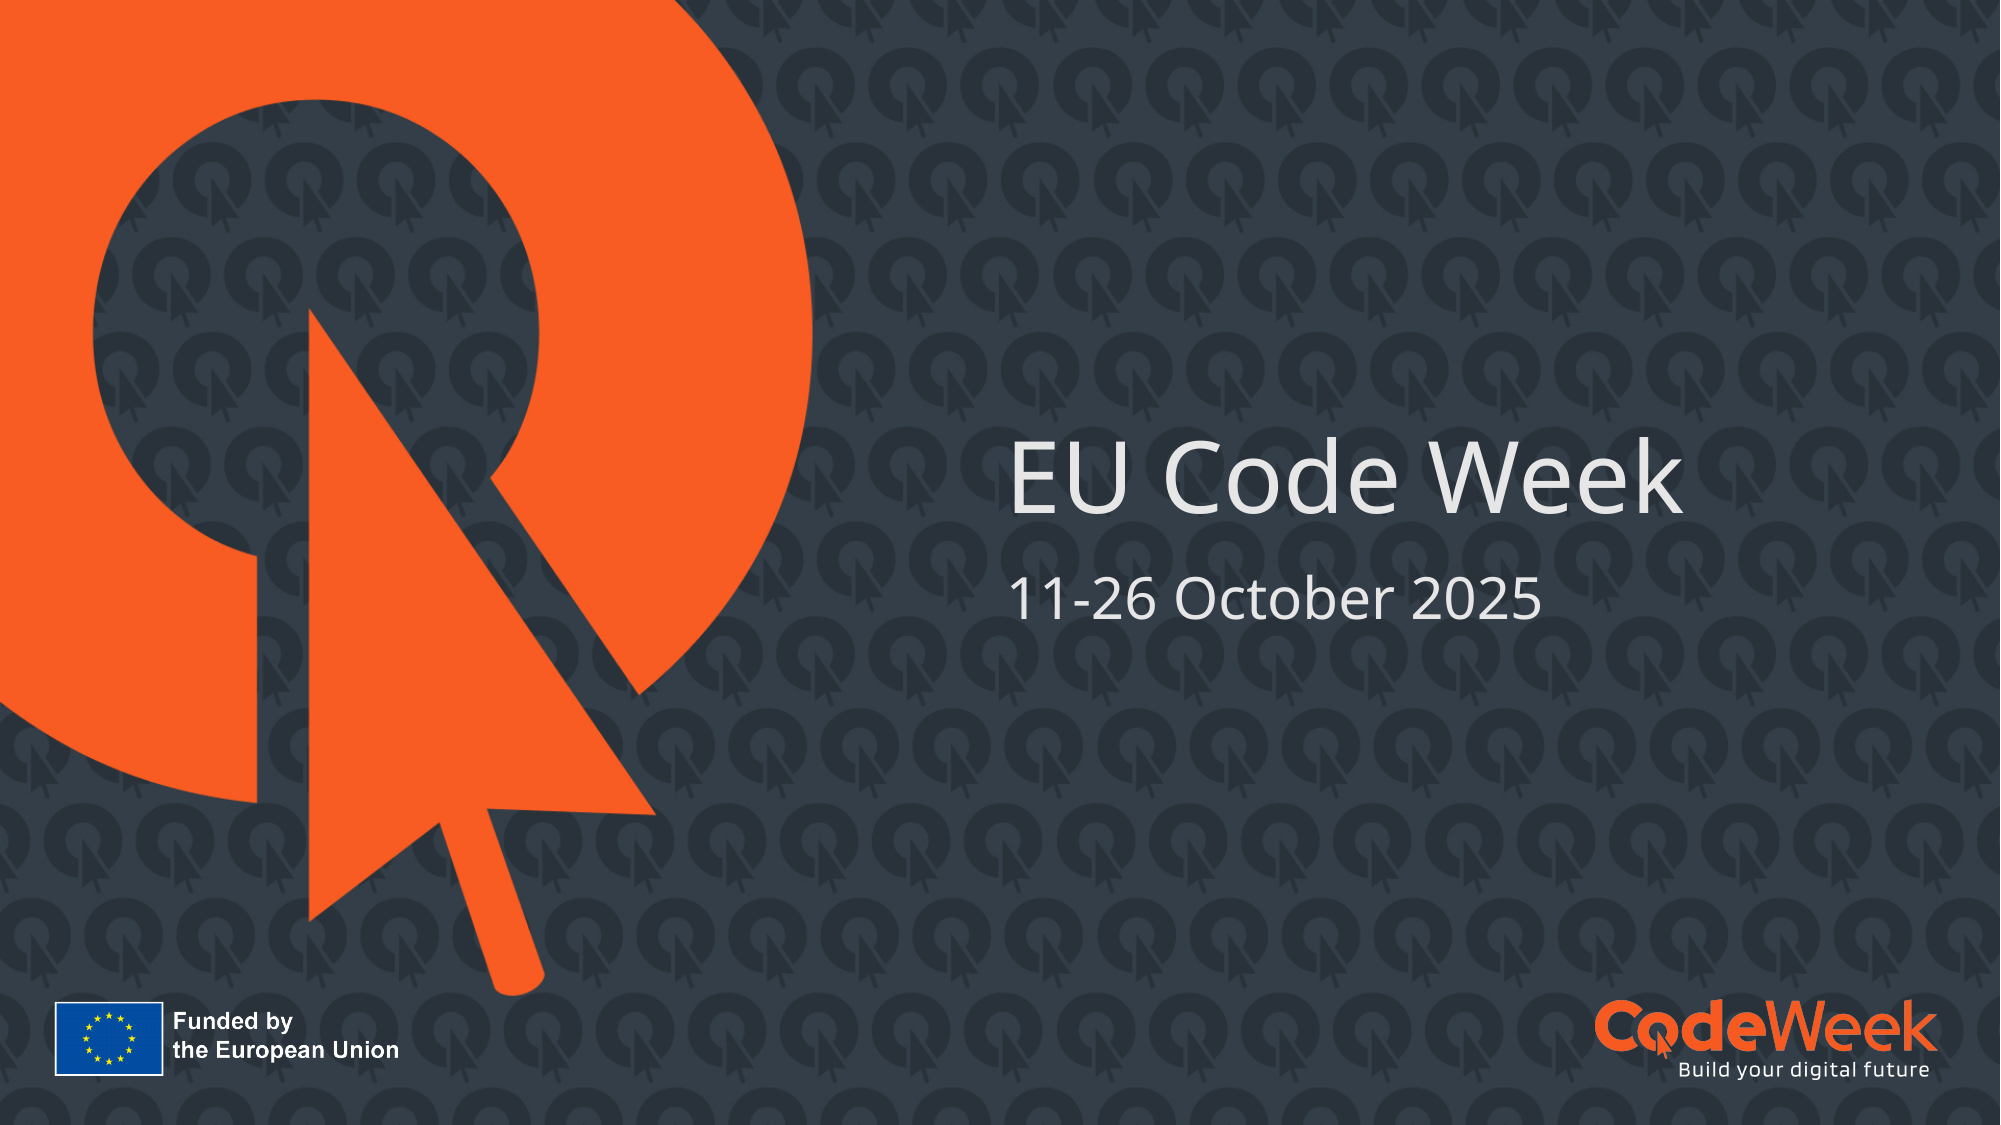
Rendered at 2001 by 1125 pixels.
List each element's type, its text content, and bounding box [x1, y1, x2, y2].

text_box EU Code Week [991, 405, 1803, 541]
picture [0, 0, 2000, 1125]
text_box 11-26 October 2025 [991, 553, 1803, 639]
